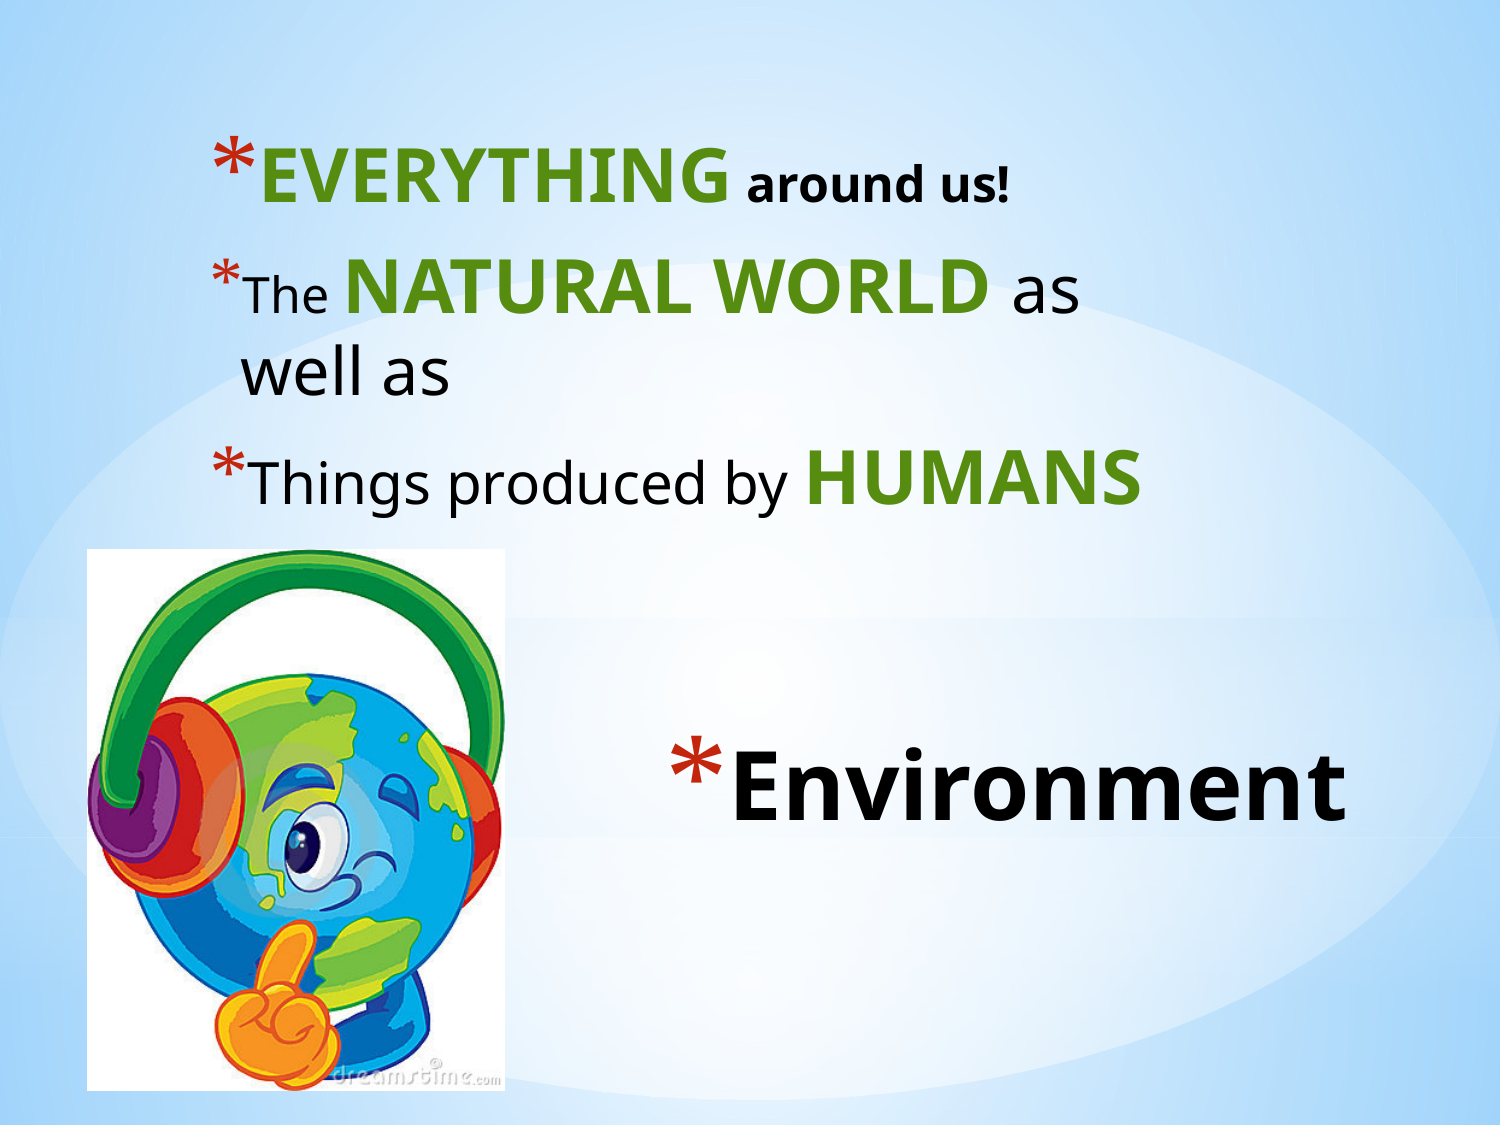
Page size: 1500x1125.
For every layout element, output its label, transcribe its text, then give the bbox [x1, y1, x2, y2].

list EVERYTHING around us! The NATURAL WORLD as well as Things produced by HUMANS [187, 120, 1238, 690]
picture [87, 549, 505, 1092]
title Environment [509, 717, 1363, 905]
